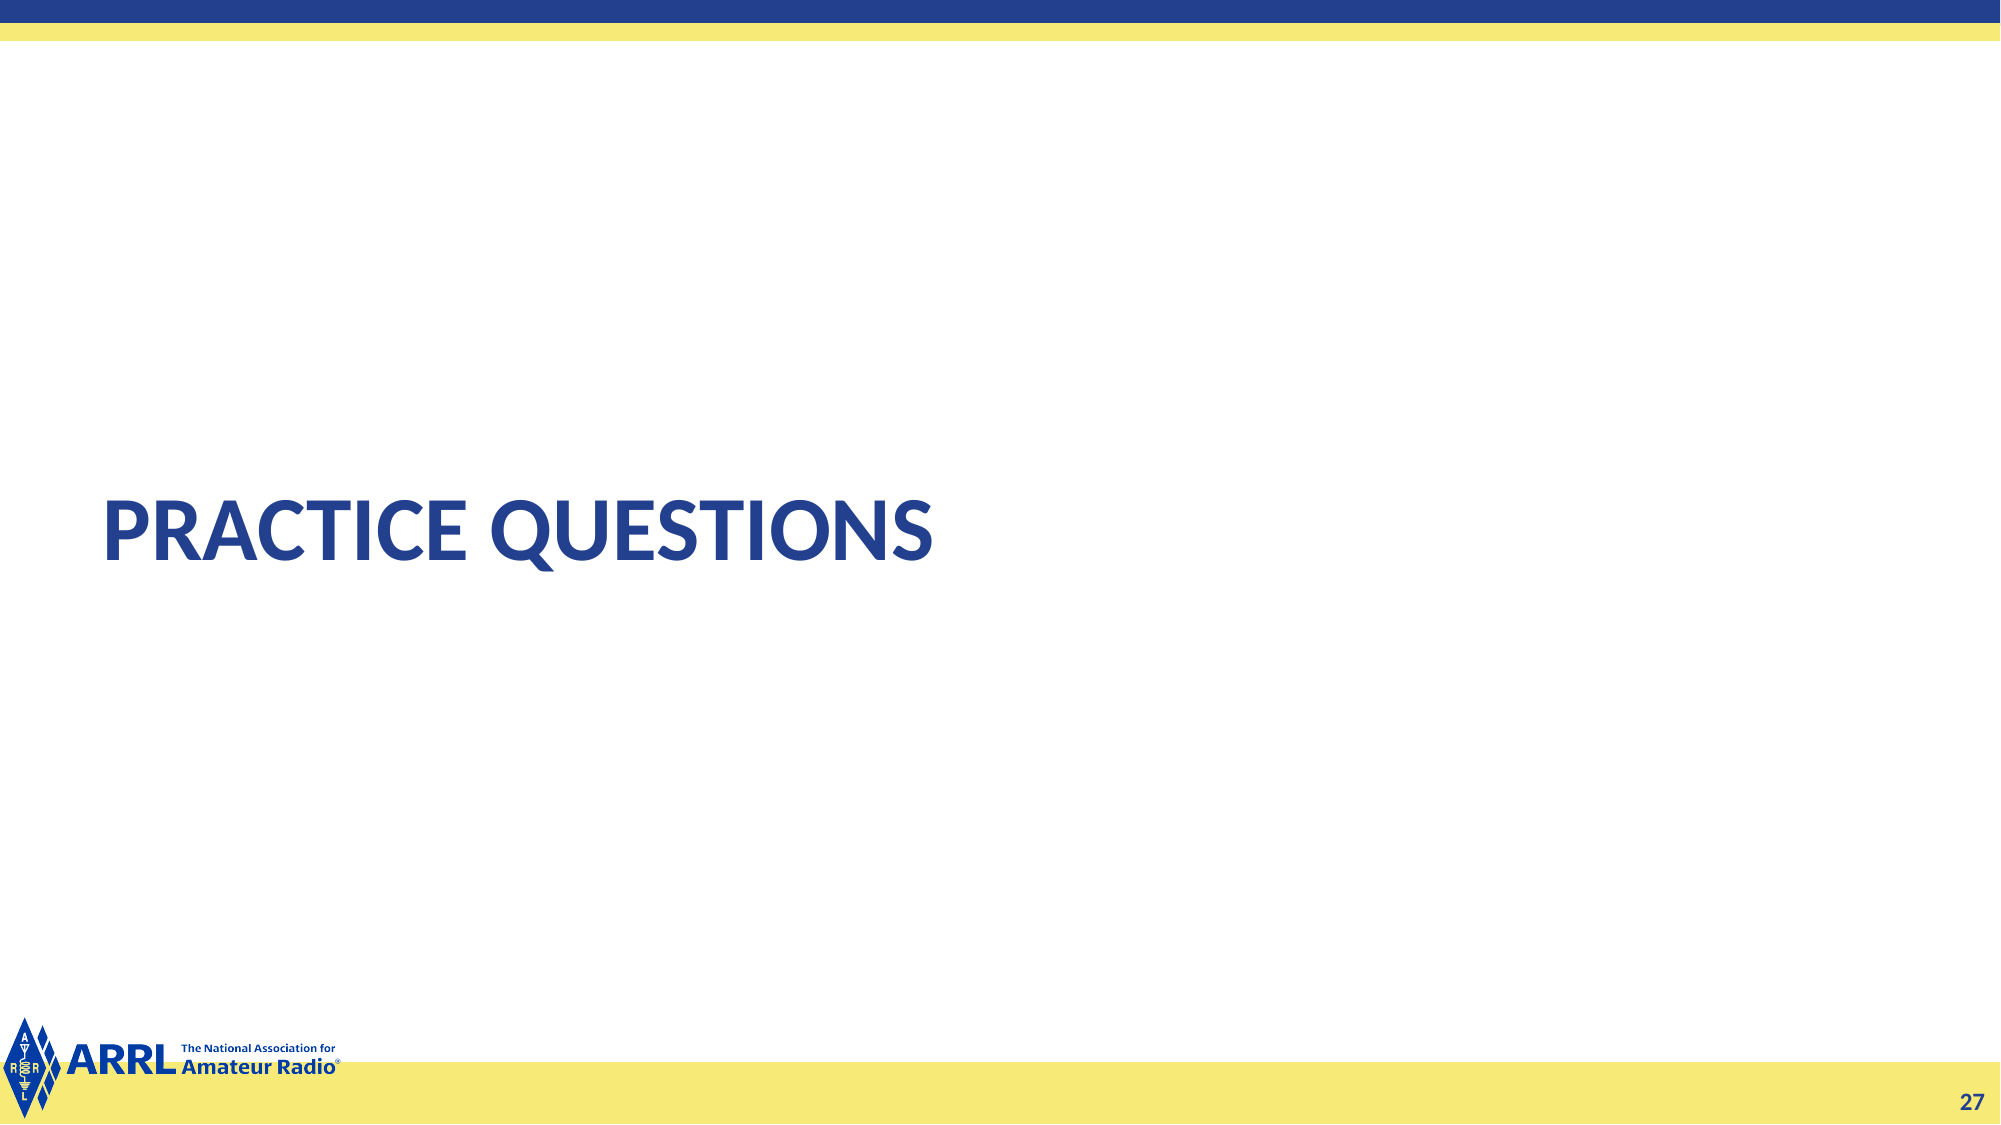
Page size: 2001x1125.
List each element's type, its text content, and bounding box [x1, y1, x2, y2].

picture [1, 1015, 342, 1121]
title PRACTICE QUESTIONS [87, 437, 1888, 625]
